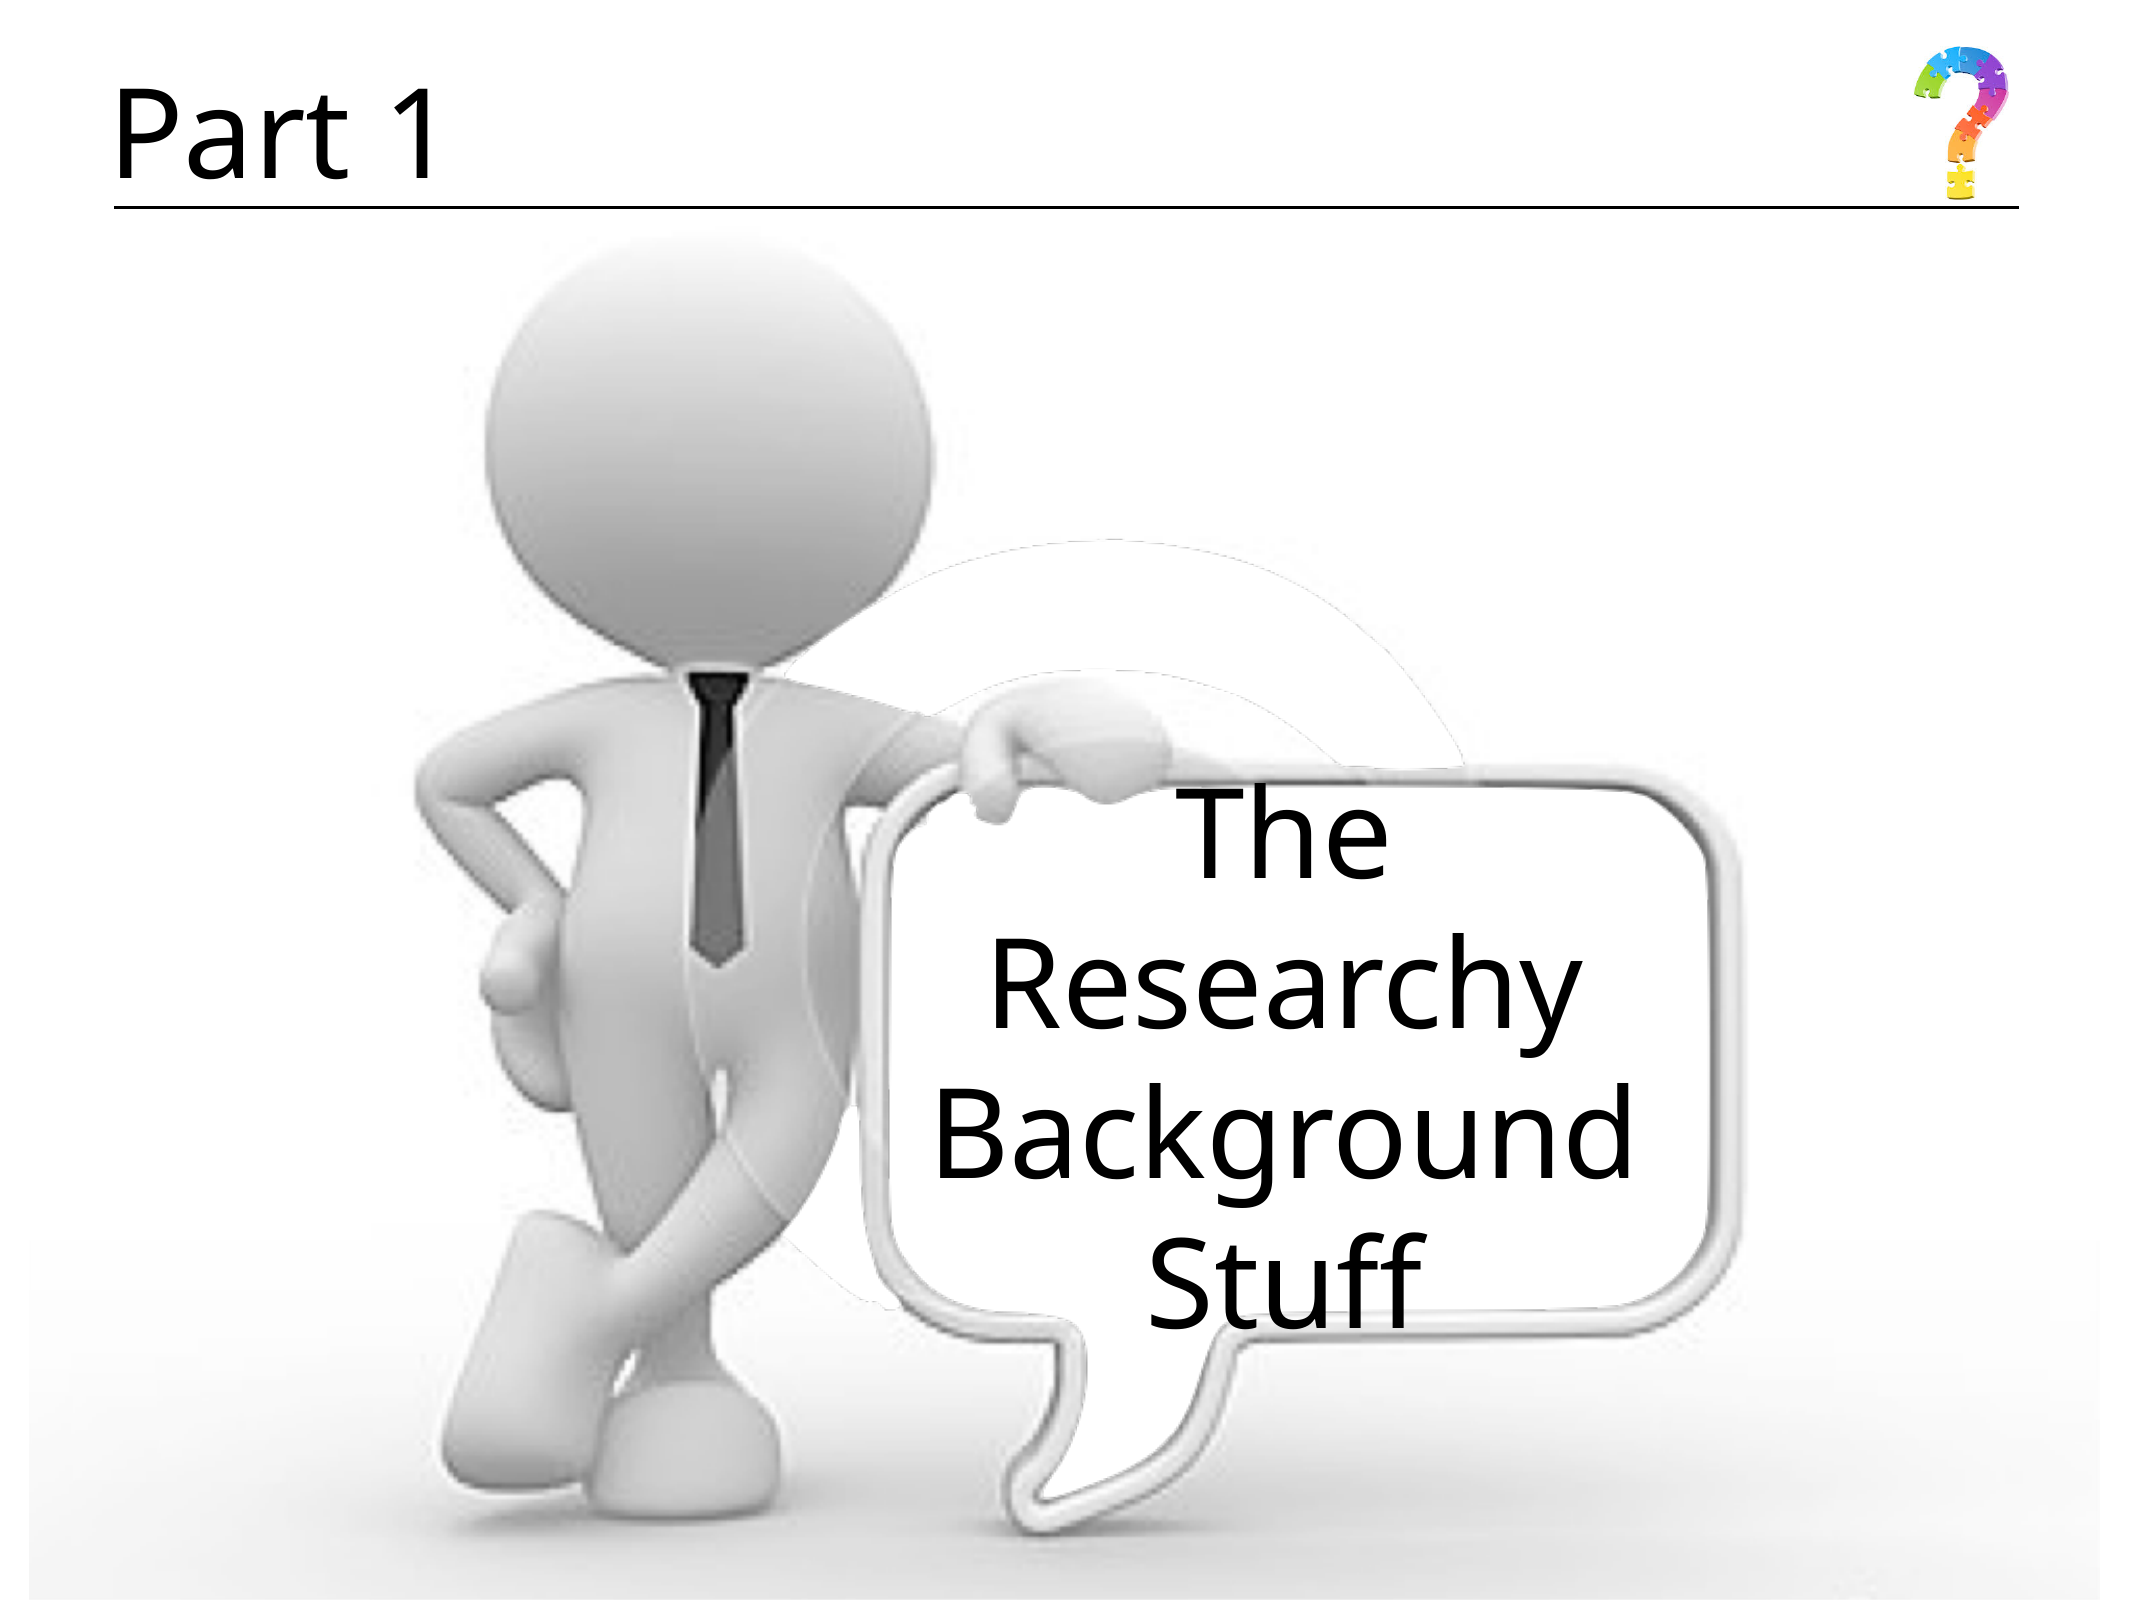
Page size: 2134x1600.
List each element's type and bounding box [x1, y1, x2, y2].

text_box [114, 35, 2026, 205]
picture [29, 213, 2101, 1600]
